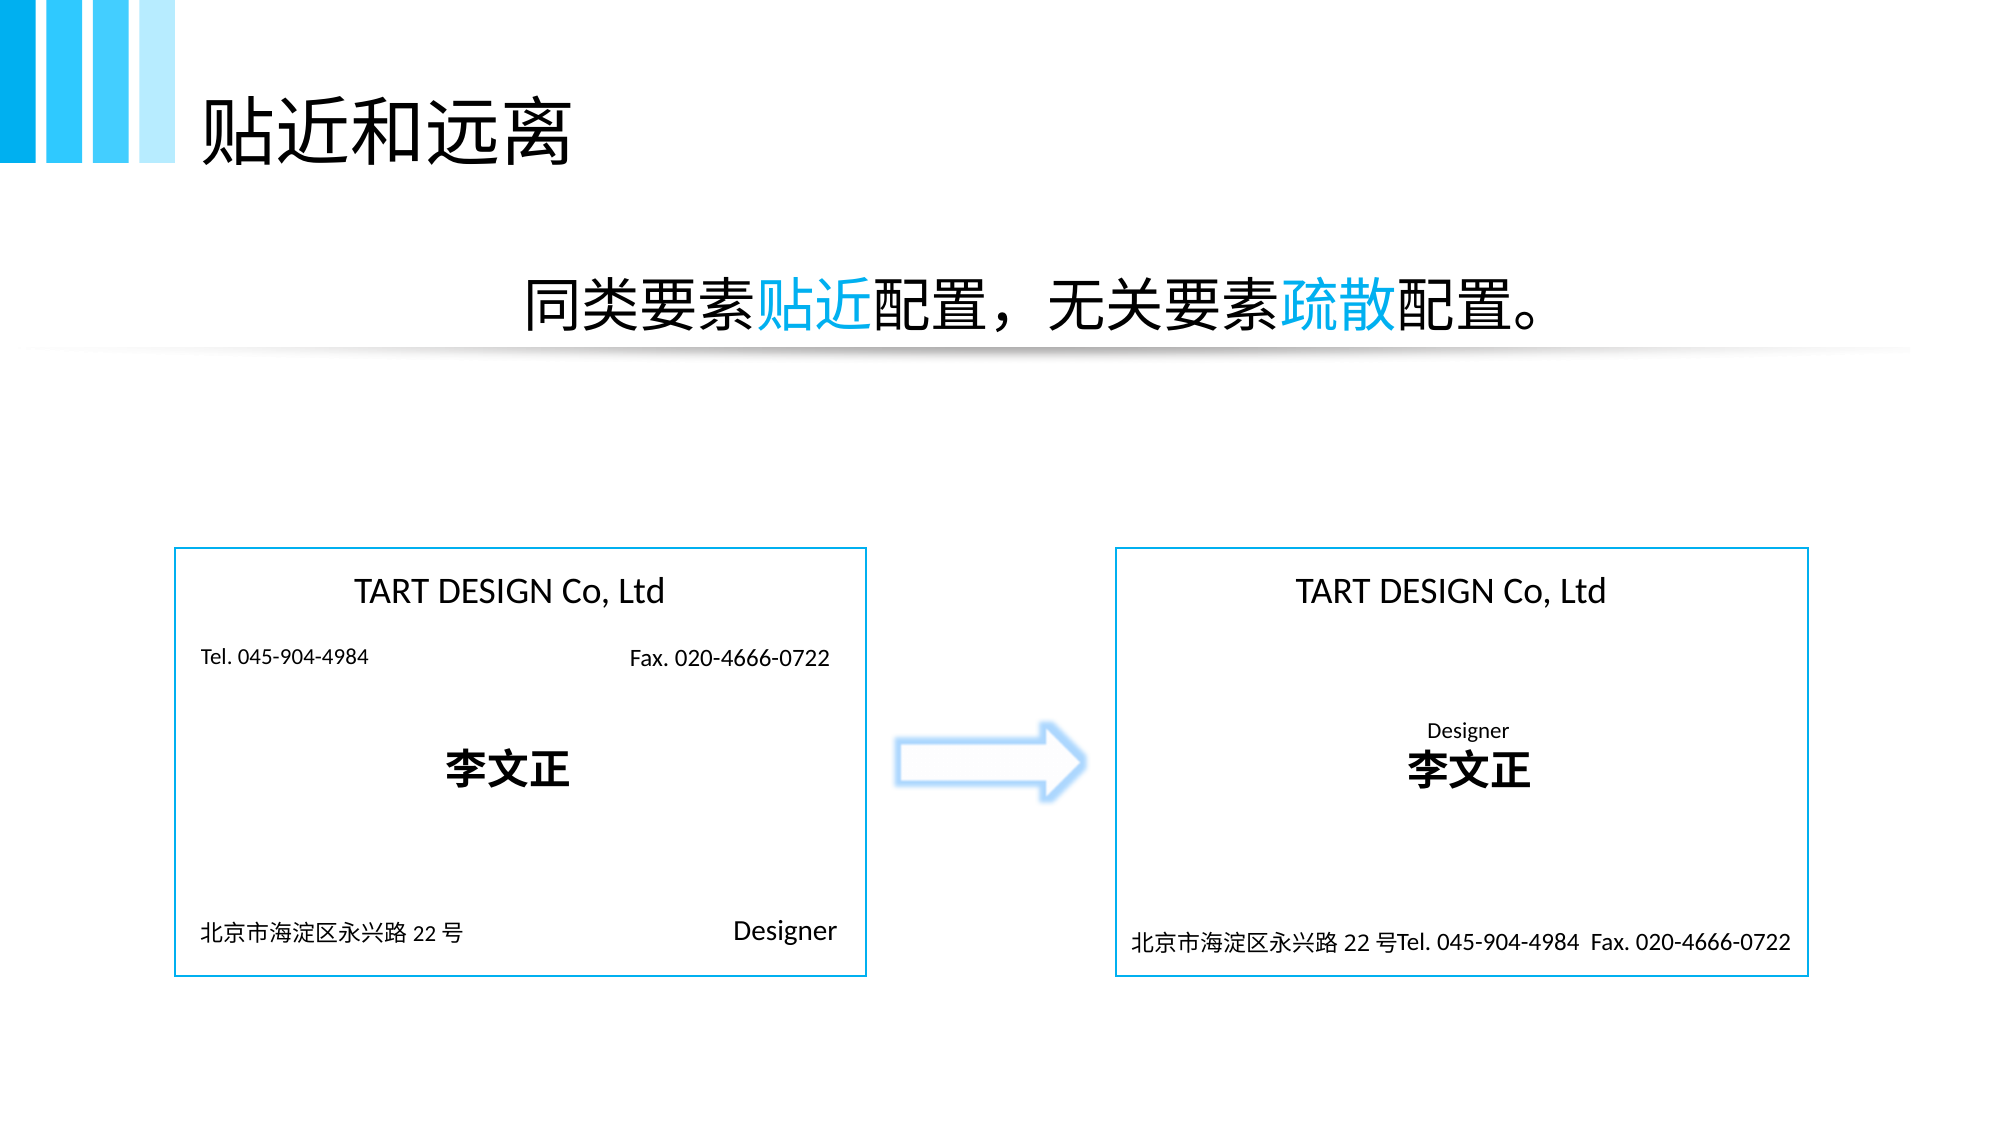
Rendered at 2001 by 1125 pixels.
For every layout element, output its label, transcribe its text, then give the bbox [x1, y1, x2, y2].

picture [17, 346, 1911, 364]
text_box 李文正 [326, 735, 690, 801]
text_box 贴近和远离 [185, 77, 759, 182]
text_box [45, 0, 83, 164]
text_box 北京市海淀区永兴路22号 [185, 911, 519, 954]
text_box Tel. 045-904-4984 [186, 634, 549, 677]
text_box [92, 0, 130, 164]
text_box 同类要素贴近配置，无关要素疏散配置。 [508, 261, 1563, 346]
text_box [901, 730, 1079, 795]
text_box Tel. 045-904-4984 [1382, 918, 1600, 964]
text_box Fax. 020-4666-0722 [1569, 918, 1814, 963]
text_box Fax. 020-4666-0722 [607, 634, 853, 679]
text_box Designer [1393, 707, 1544, 751]
text_box [138, 0, 176, 164]
text_box 北京市海淀区永兴路22号 [1116, 920, 1450, 963]
text_box [1115, 547, 1809, 977]
text_box [174, 547, 867, 977]
text_box Designer [702, 903, 853, 954]
text_box 李文正 [1288, 736, 1651, 802]
text_box TART DESIGN Co, Ltd [339, 558, 702, 619]
text_box [0, 0, 37, 164]
text_box TART DESIGN Co, Ltd [1280, 558, 1644, 619]
